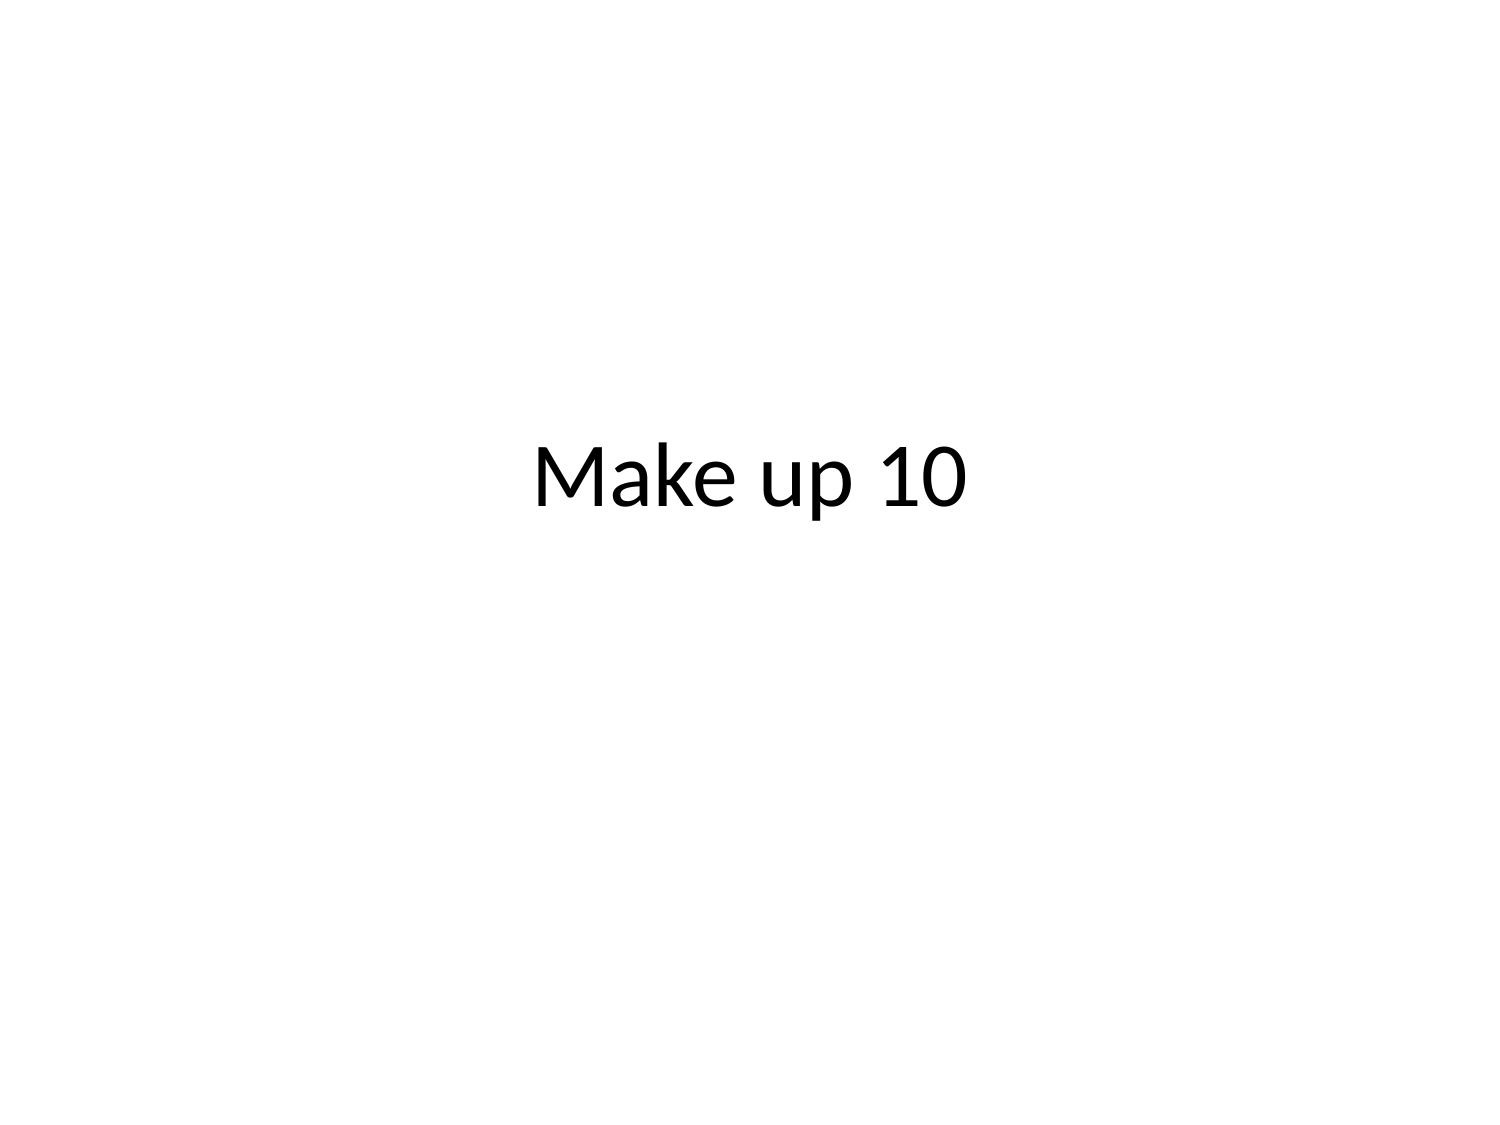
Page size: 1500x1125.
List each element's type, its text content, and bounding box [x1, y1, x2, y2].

title Make up 10 [112, 349, 1388, 591]
